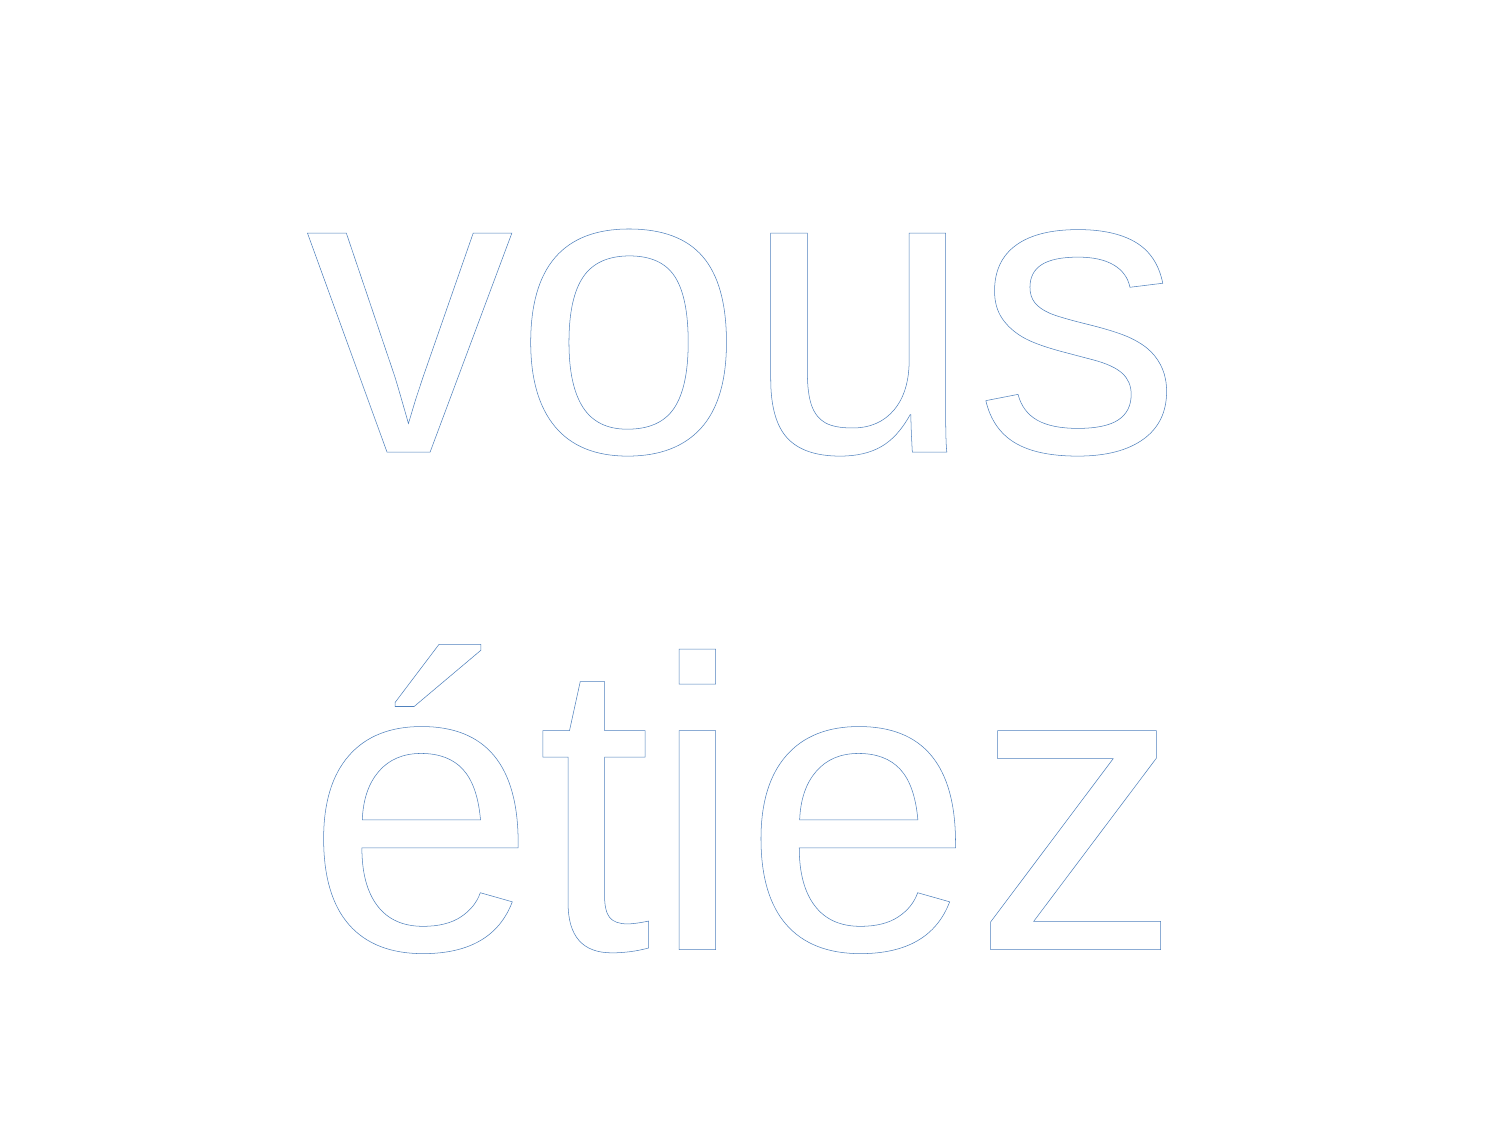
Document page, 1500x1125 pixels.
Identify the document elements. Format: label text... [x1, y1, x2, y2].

text_box vous étiez [174, 30, 1313, 1040]
